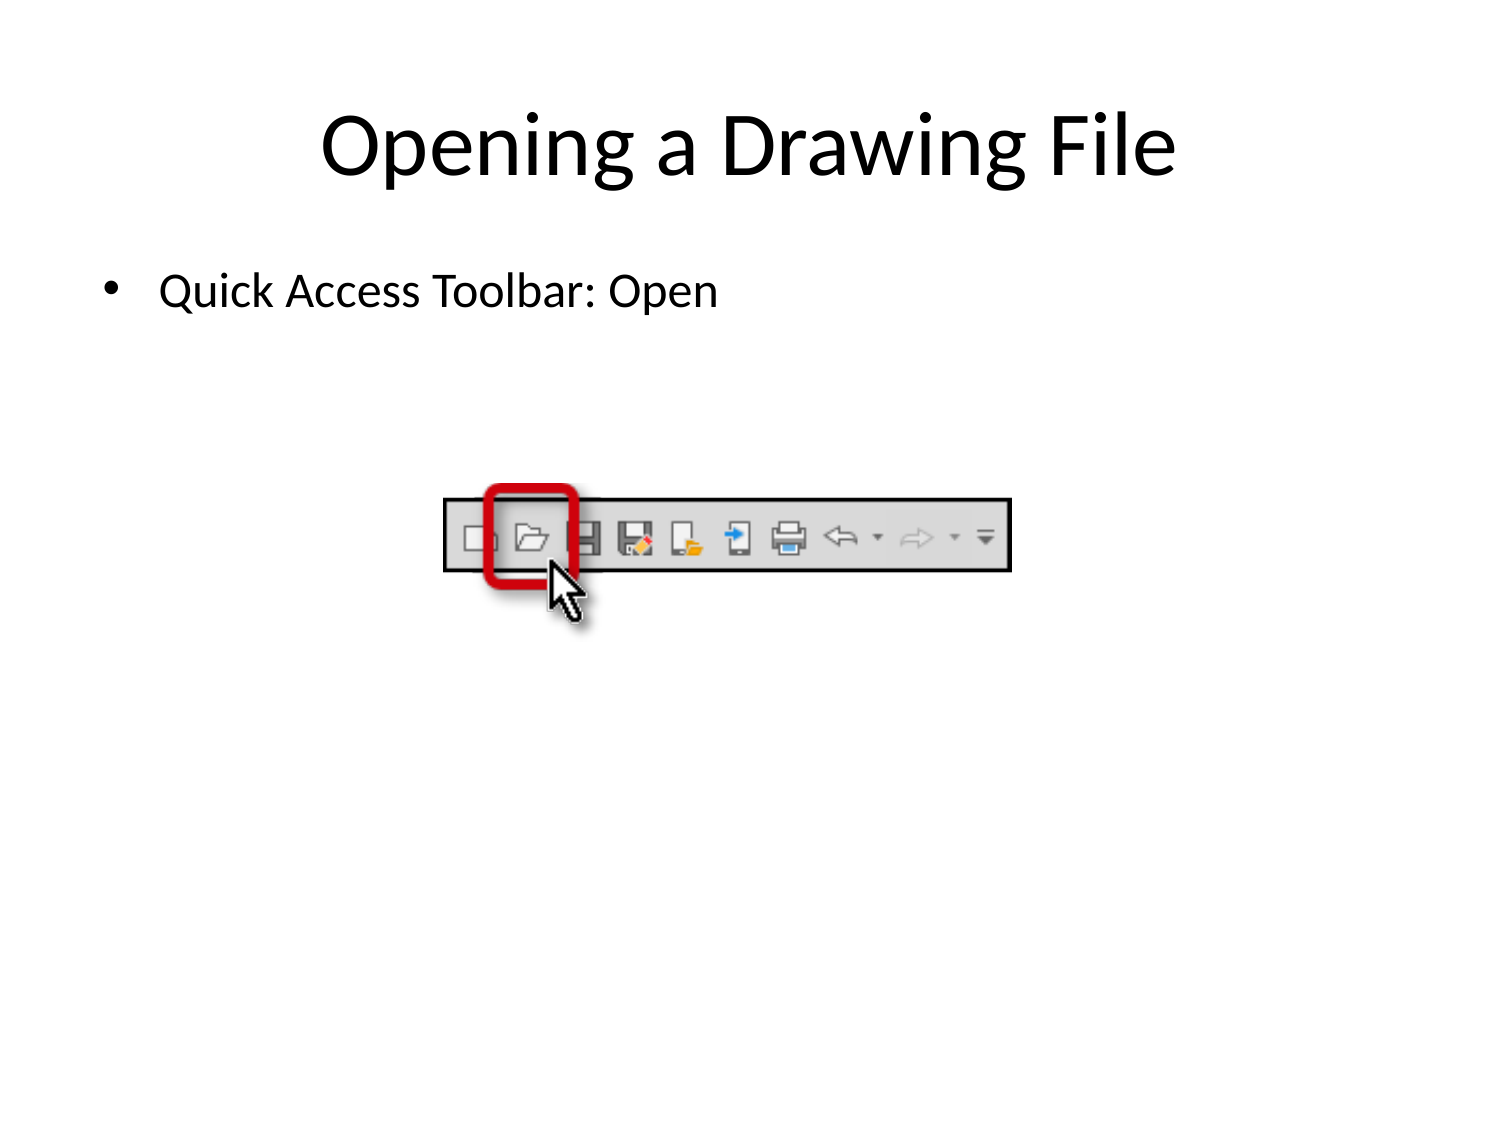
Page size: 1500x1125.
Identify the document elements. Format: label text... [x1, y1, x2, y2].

list Quick Access Toolbar: Open [87, 249, 800, 950]
picture [443, 483, 1012, 642]
title Opening a Drawing File [75, 45, 1425, 233]
